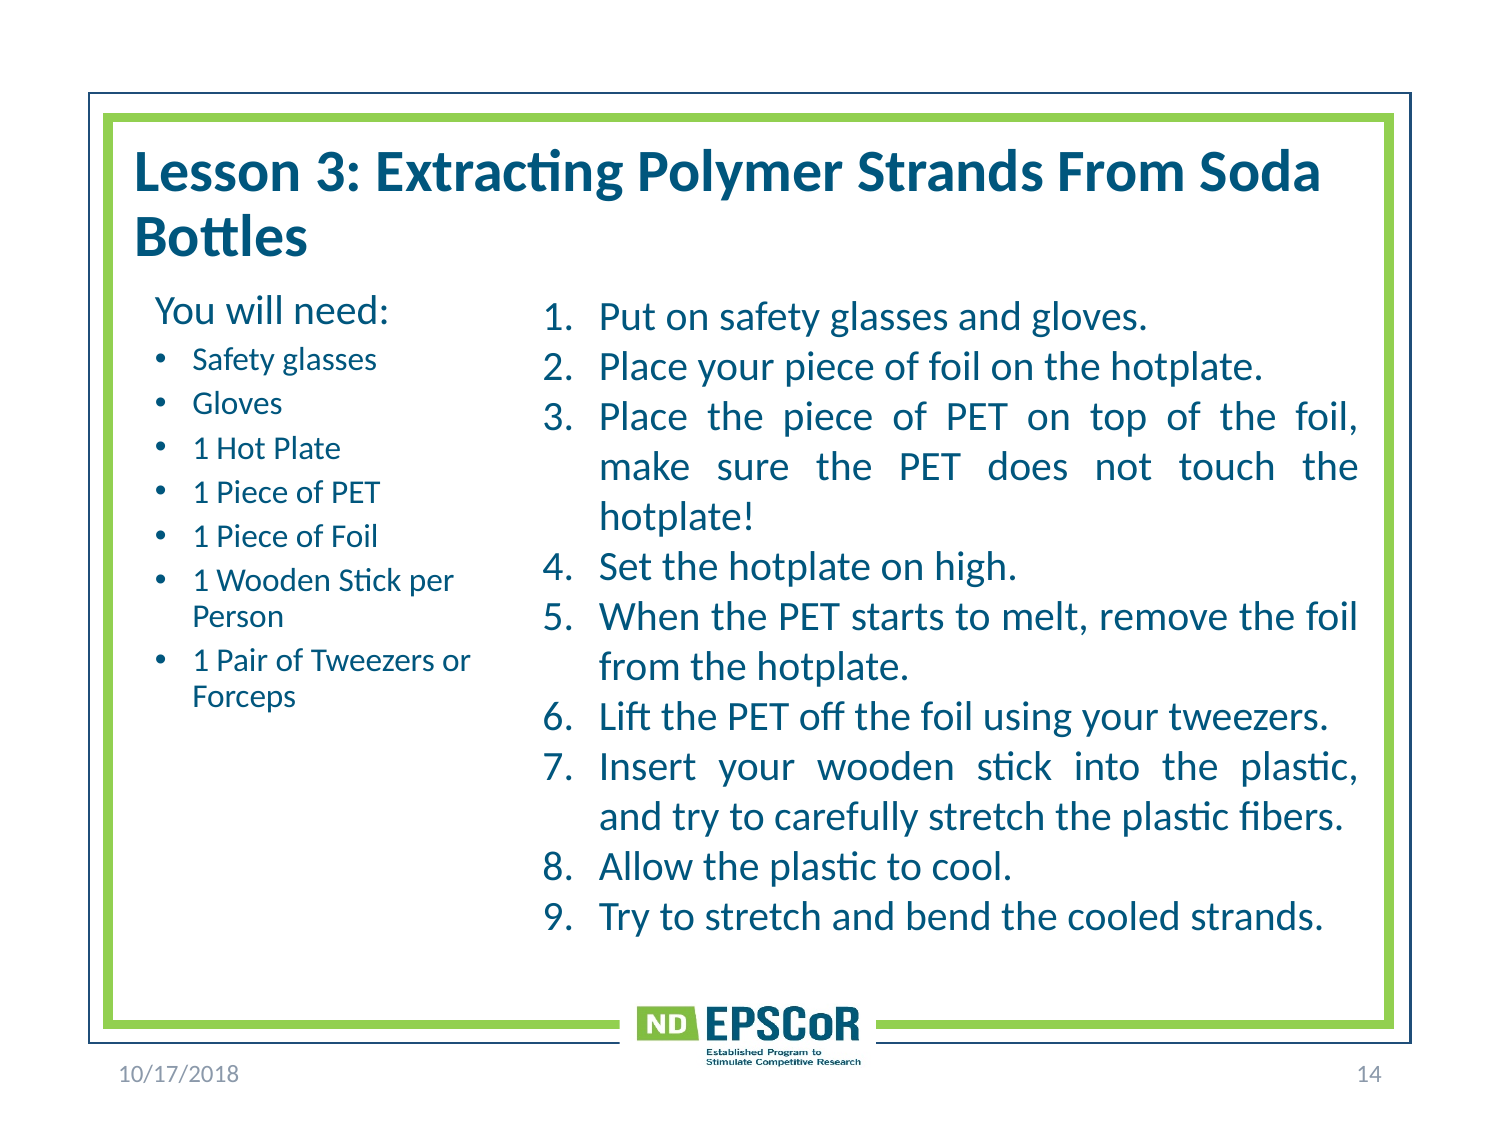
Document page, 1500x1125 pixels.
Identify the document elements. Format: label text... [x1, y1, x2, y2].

picture [619, 1003, 876, 1068]
slide_number 14 [1059, 1042, 1397, 1103]
list You will need: Safety glasses Gloves 1 Hot Plate 1 Piece of PET 1 Piece of Foil 1 Wooden Stick per Person 1 Pair of Tweezers or Forceps [139, 281, 549, 1049]
text_box Put on safety glasses and gloves. Place your piece of foil on the hotplate. Place the piece of PET on top of the foil, make sure the PET does not touch the hotplate! Set the hotplate on high. When the PET starts to melt, remove the foil from the hotplate. Lift the PET off the foil using your tweezers. Insert your wooden stick into the plastic, and try to carefully stretch the plastic fibers. Allow the plastic to cool. Try to stretch and bend the cooled strands. [527, 281, 1374, 947]
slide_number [103, 1042, 441, 1103]
title Lesson 3: Extracting Polymer Strands From Soda Bottles [119, 131, 1377, 278]
